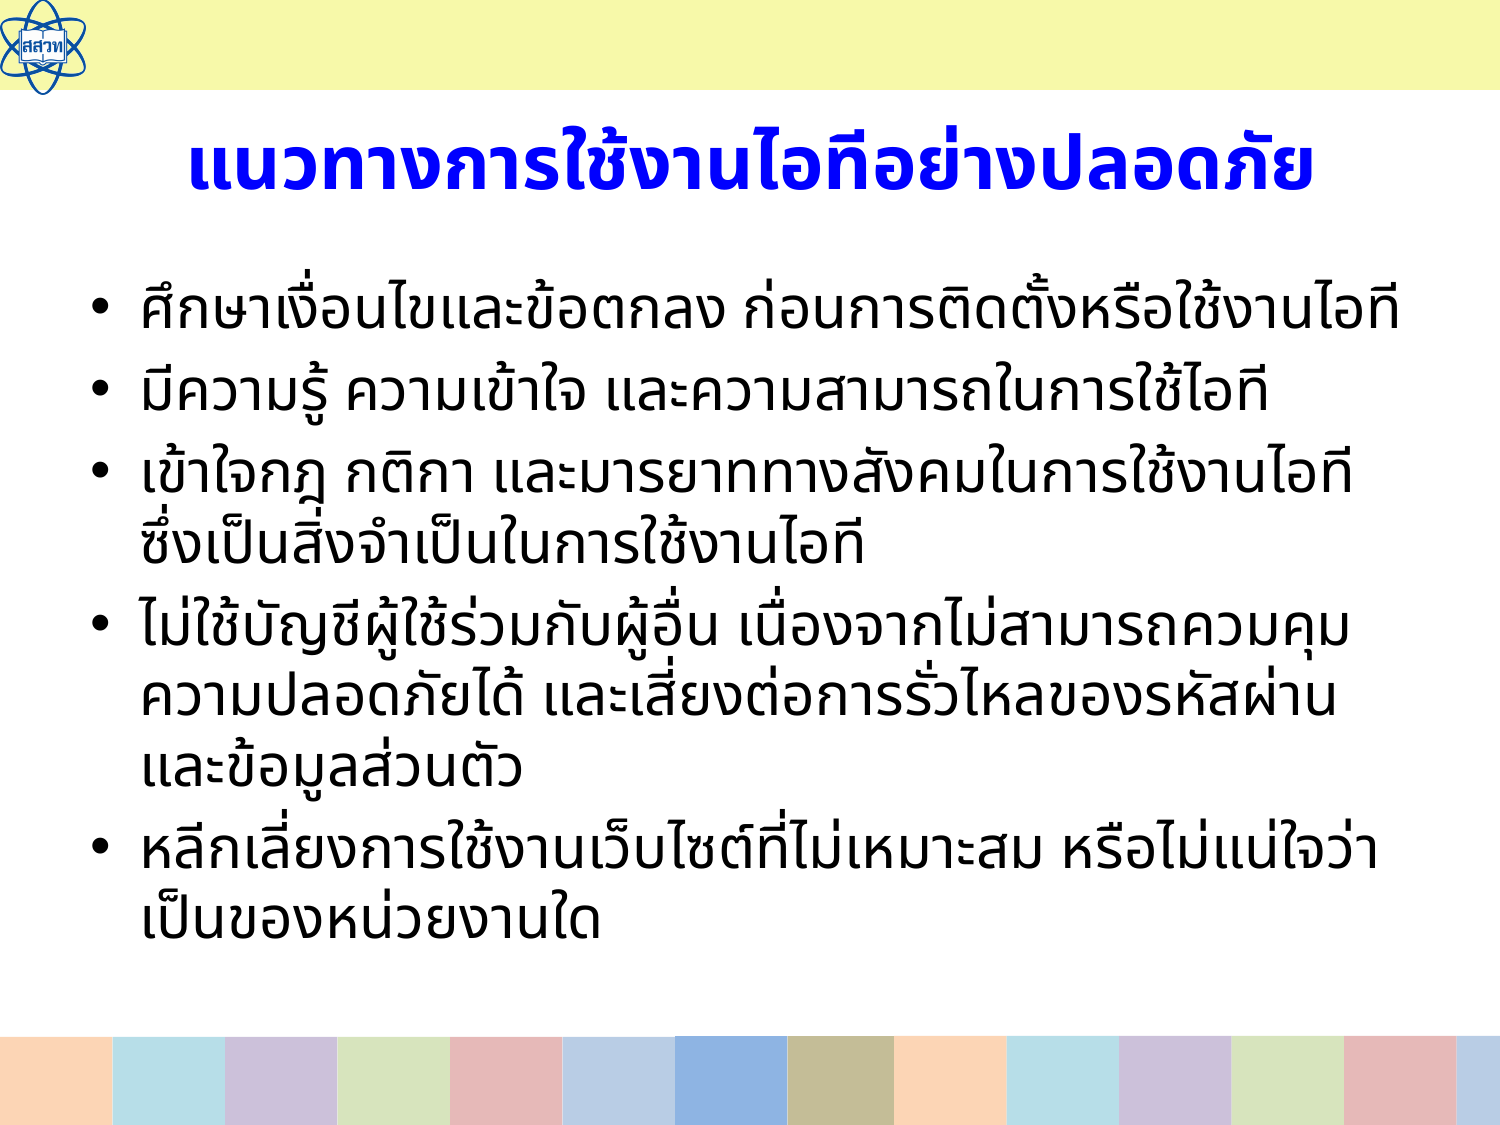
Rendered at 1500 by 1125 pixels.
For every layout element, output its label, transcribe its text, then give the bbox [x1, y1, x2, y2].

list ศึกษาเงื่อนไขและข้อตกลง ก่อนการติดตั้งหรือใช้งานไอที มีความรู้ ความเข้าใจ และความสามารถในการใช้ไอที เข้าใจกฎ กติกา และมารยาททางสังคมในการใช้งานไอที ซึ่งเป็นสิ่งจำเป็นในการใช้งานไอที ไม่ใช้บัญชีผู้ใช้ร่วมกับผู้อื่น เนื่องจากไม่สามารถควมคุมความปลอดภัยได้ และเสี่ยงต่อการรั่วไหลของรหัสผ่านและข้อมูลส่วนตัว หลีกเลี่ยงการใช้งานเว็บไซต์ที่ไม่เหมาะสม หรือไม่แน่ใจว่าเป็นของหน่วยงานใด [75, 262, 1425, 1005]
title แนวทางการใช้งานไอทีอย่างปลอดภัย [76, 66, 1427, 254]
picture [0, 0, 86, 95]
